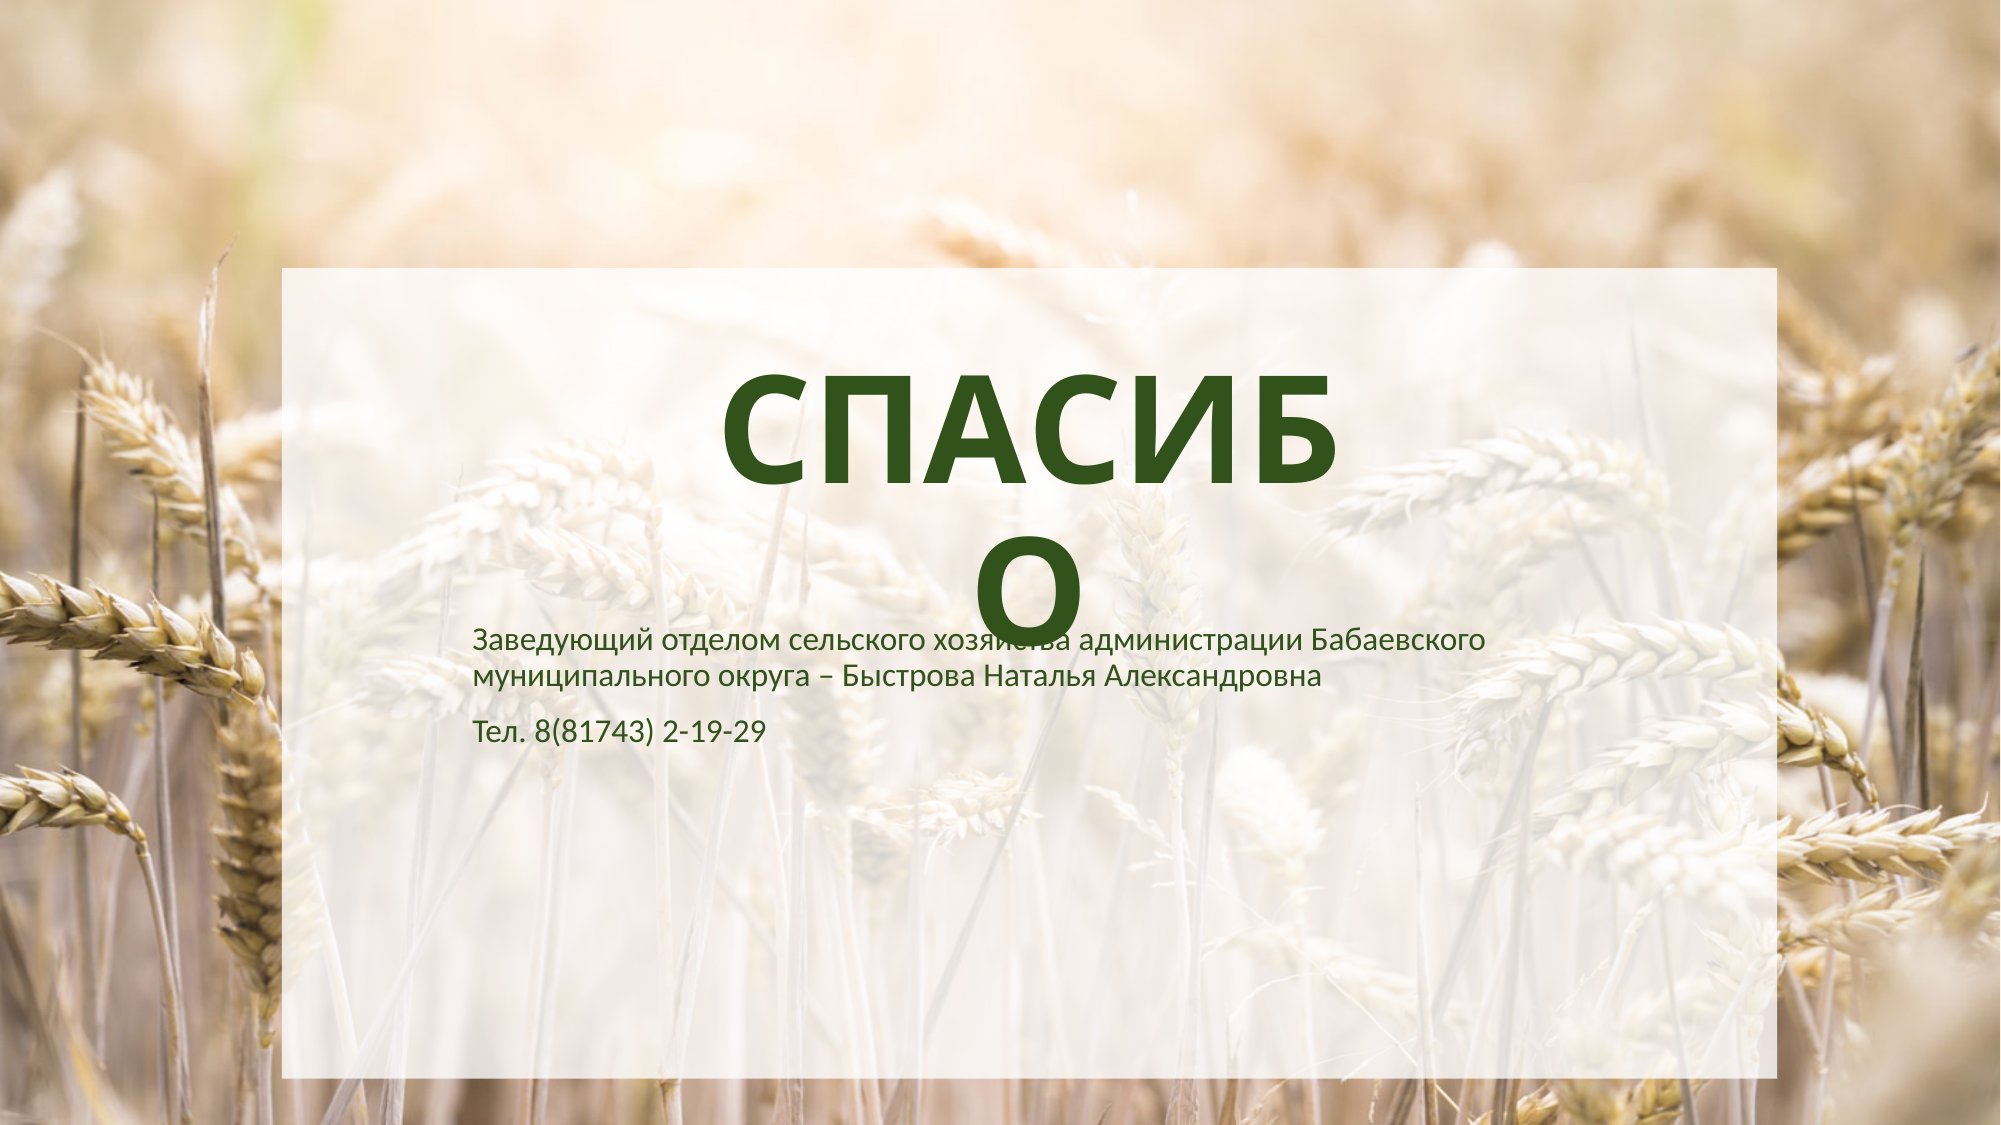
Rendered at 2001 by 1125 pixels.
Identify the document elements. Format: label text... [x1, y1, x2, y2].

picture [0, 0, 2001, 1125]
text_box Заведующий отделом сельского хозяйства администрации Бабаевского муниципального округа – Быстрова Наталья Александровна Тел. 8(81743) 2-19-29 [457, 496, 1602, 777]
text_box СПАСИБО [665, 346, 1393, 496]
text_box [281, 267, 1778, 1080]
